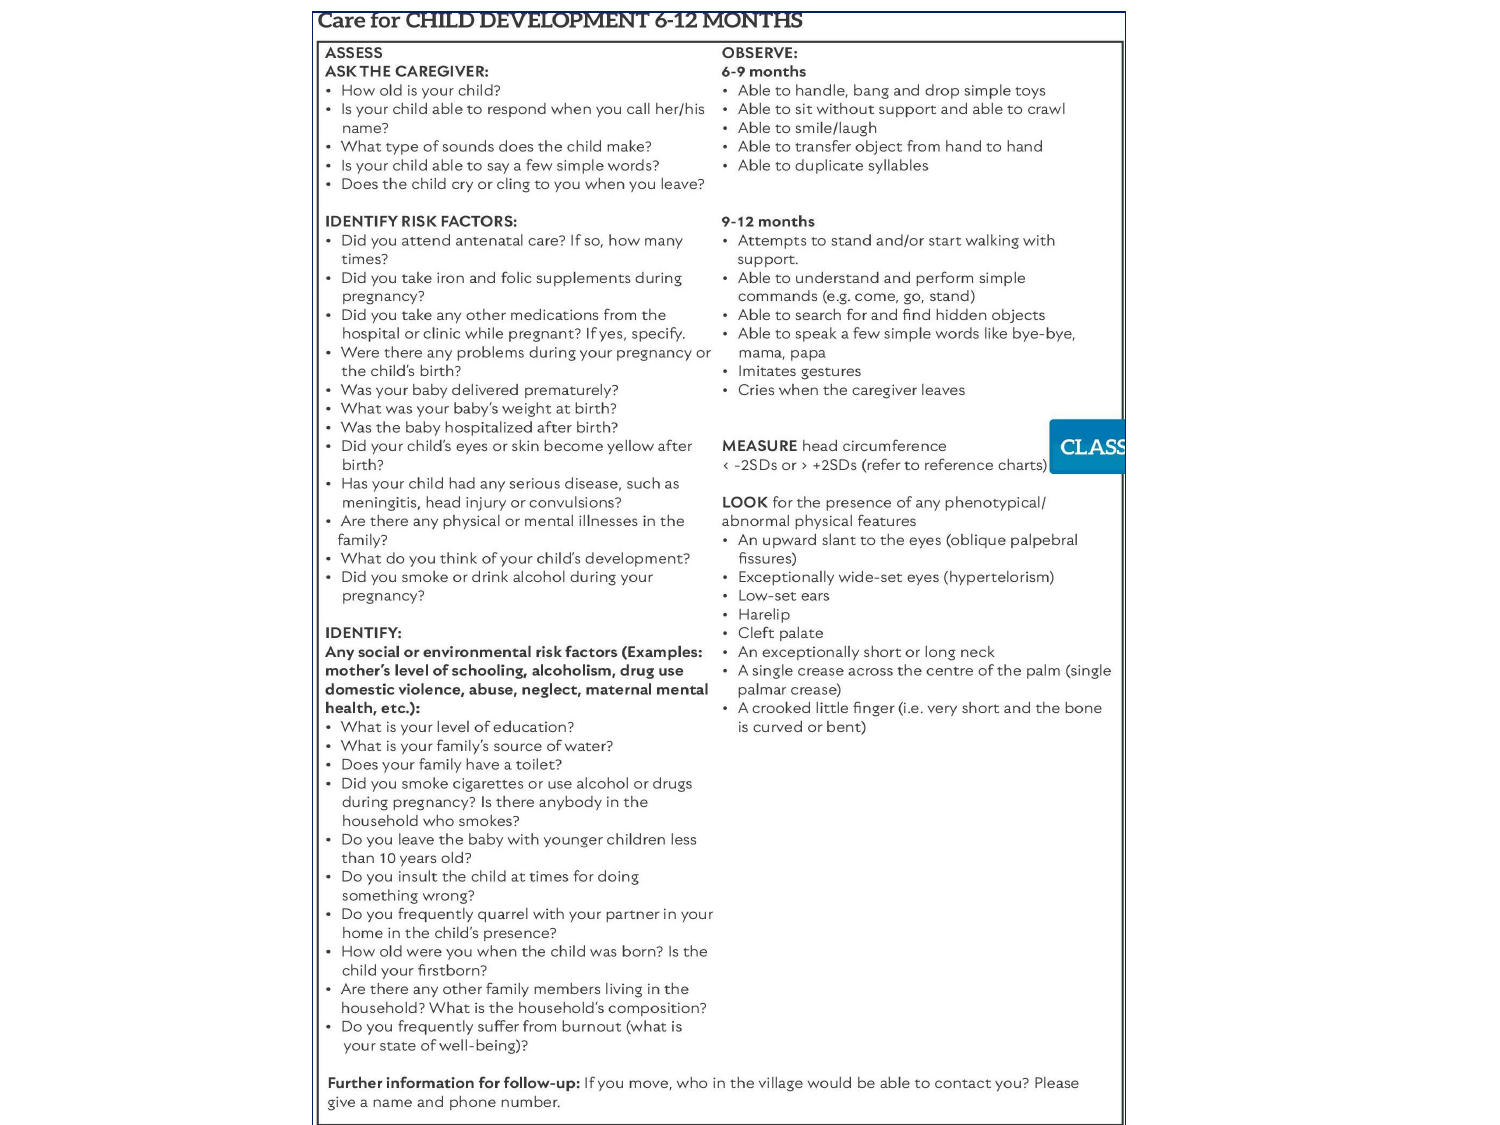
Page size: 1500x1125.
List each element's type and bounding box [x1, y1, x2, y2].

picture [1061, 438, 1126, 455]
picture [313, 12, 1126, 1125]
